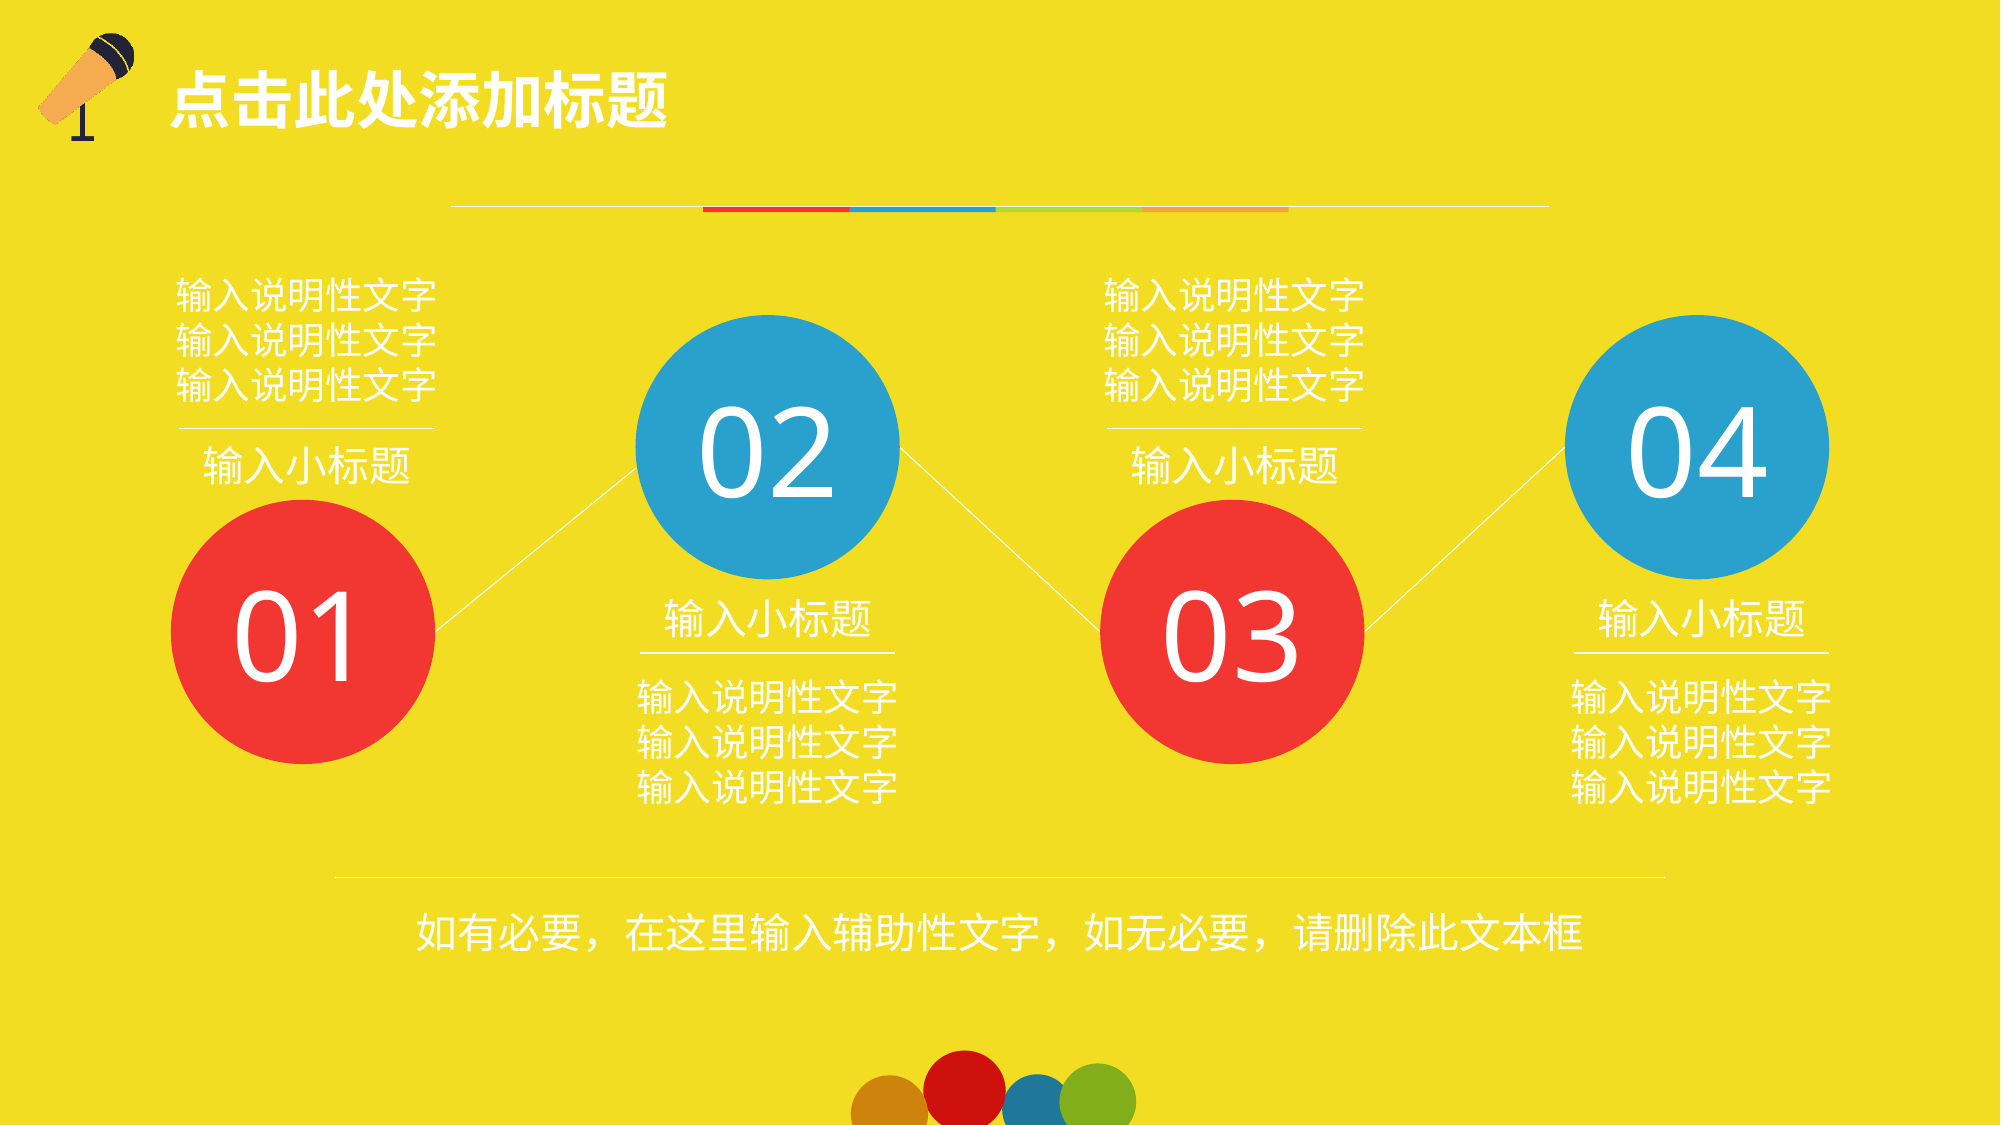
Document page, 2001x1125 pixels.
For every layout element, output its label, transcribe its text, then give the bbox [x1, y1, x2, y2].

text_box 输入小标题 [152, 431, 461, 497]
text_box 输入说明性文字 输入说明性文字 输入说明性文字 [613, 666, 922, 817]
text_box 输入小标题 [613, 585, 922, 651]
text_box 输入说明性文字 输入说明性文字 输入说明性文字 [1080, 264, 1389, 415]
list 如有必要，在这里输入辅助性文字，如无必要，请删除此文本框 [115, 904, 1885, 983]
picture [17, 18, 155, 156]
text_box 02 [634, 314, 901, 581]
text_box 04 [1563, 314, 1831, 581]
text_box 03 [1099, 498, 1366, 766]
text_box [899, 447, 1101, 632]
text_box 输入小标题 [1547, 585, 1856, 651]
text_box 输入说明性文字 输入说明性文字 输入说明性文字 [1547, 666, 1856, 817]
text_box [435, 468, 636, 632]
text_box 输入小标题 [1080, 431, 1389, 497]
text_box 01 [169, 498, 437, 766]
text_box 输入说明性文字 输入说明性文字 输入说明性文字 [152, 264, 461, 415]
text_box 点击此处添加标题 [155, 54, 712, 144]
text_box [1364, 447, 1565, 632]
